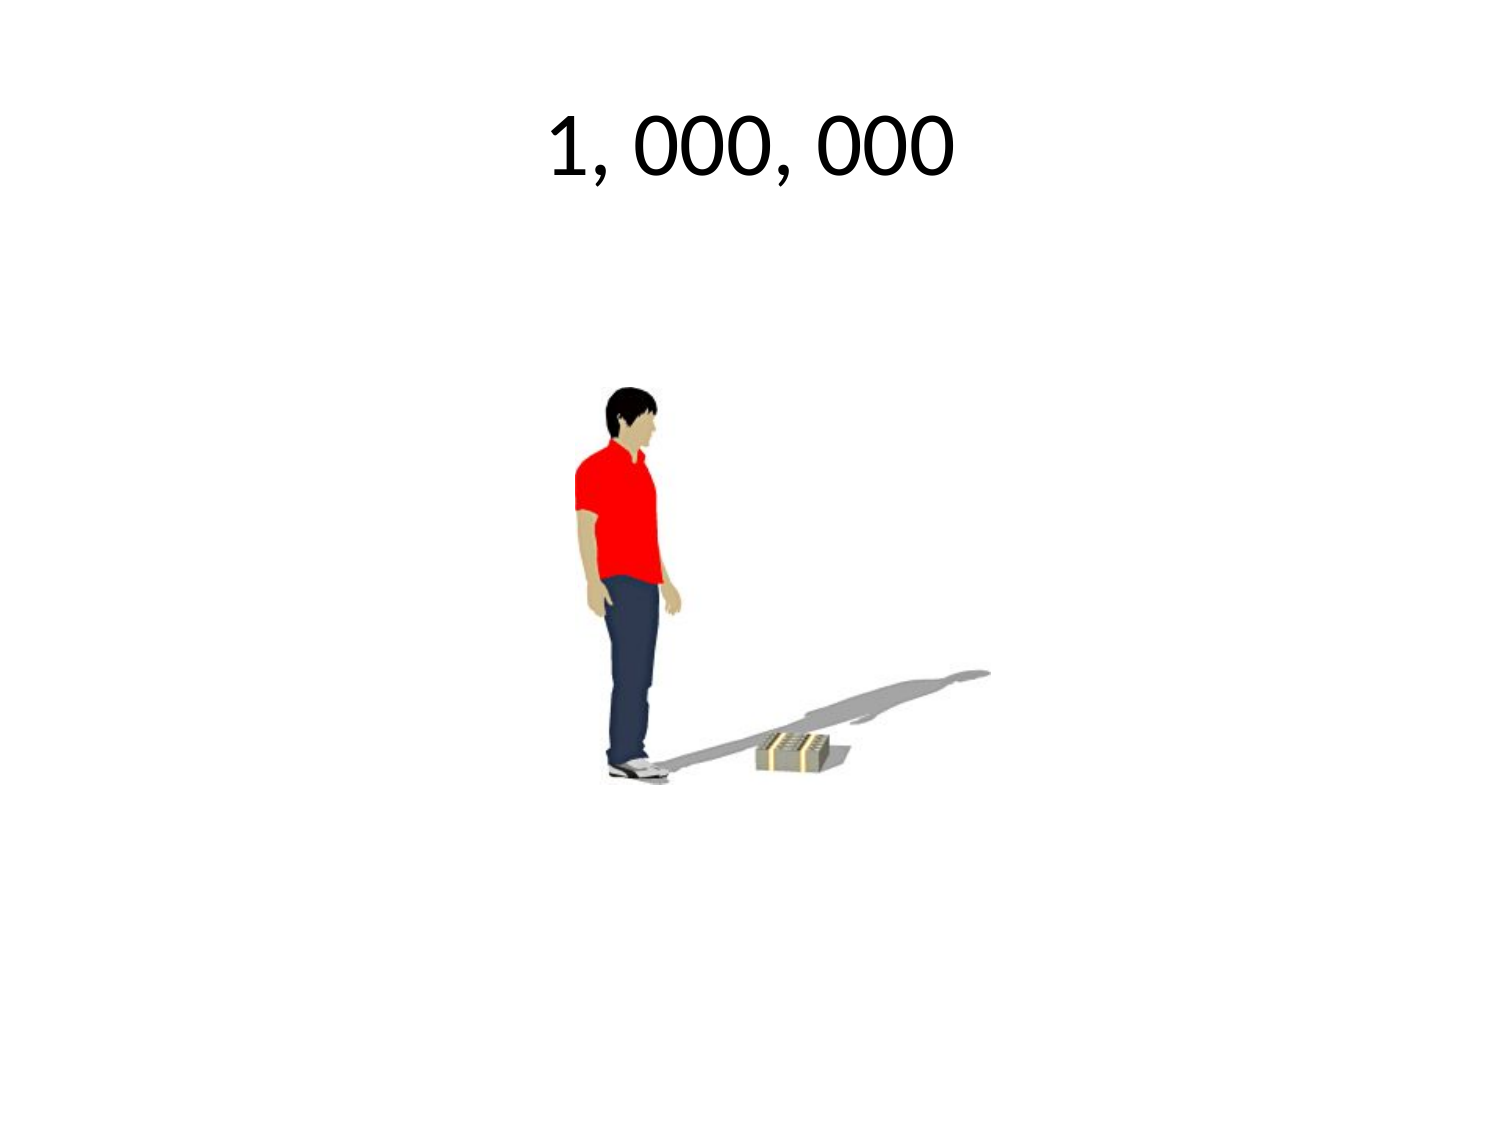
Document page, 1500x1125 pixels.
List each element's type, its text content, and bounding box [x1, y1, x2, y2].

picture [574, 387, 991, 785]
title 1, 000, 000 [75, 45, 1425, 233]
